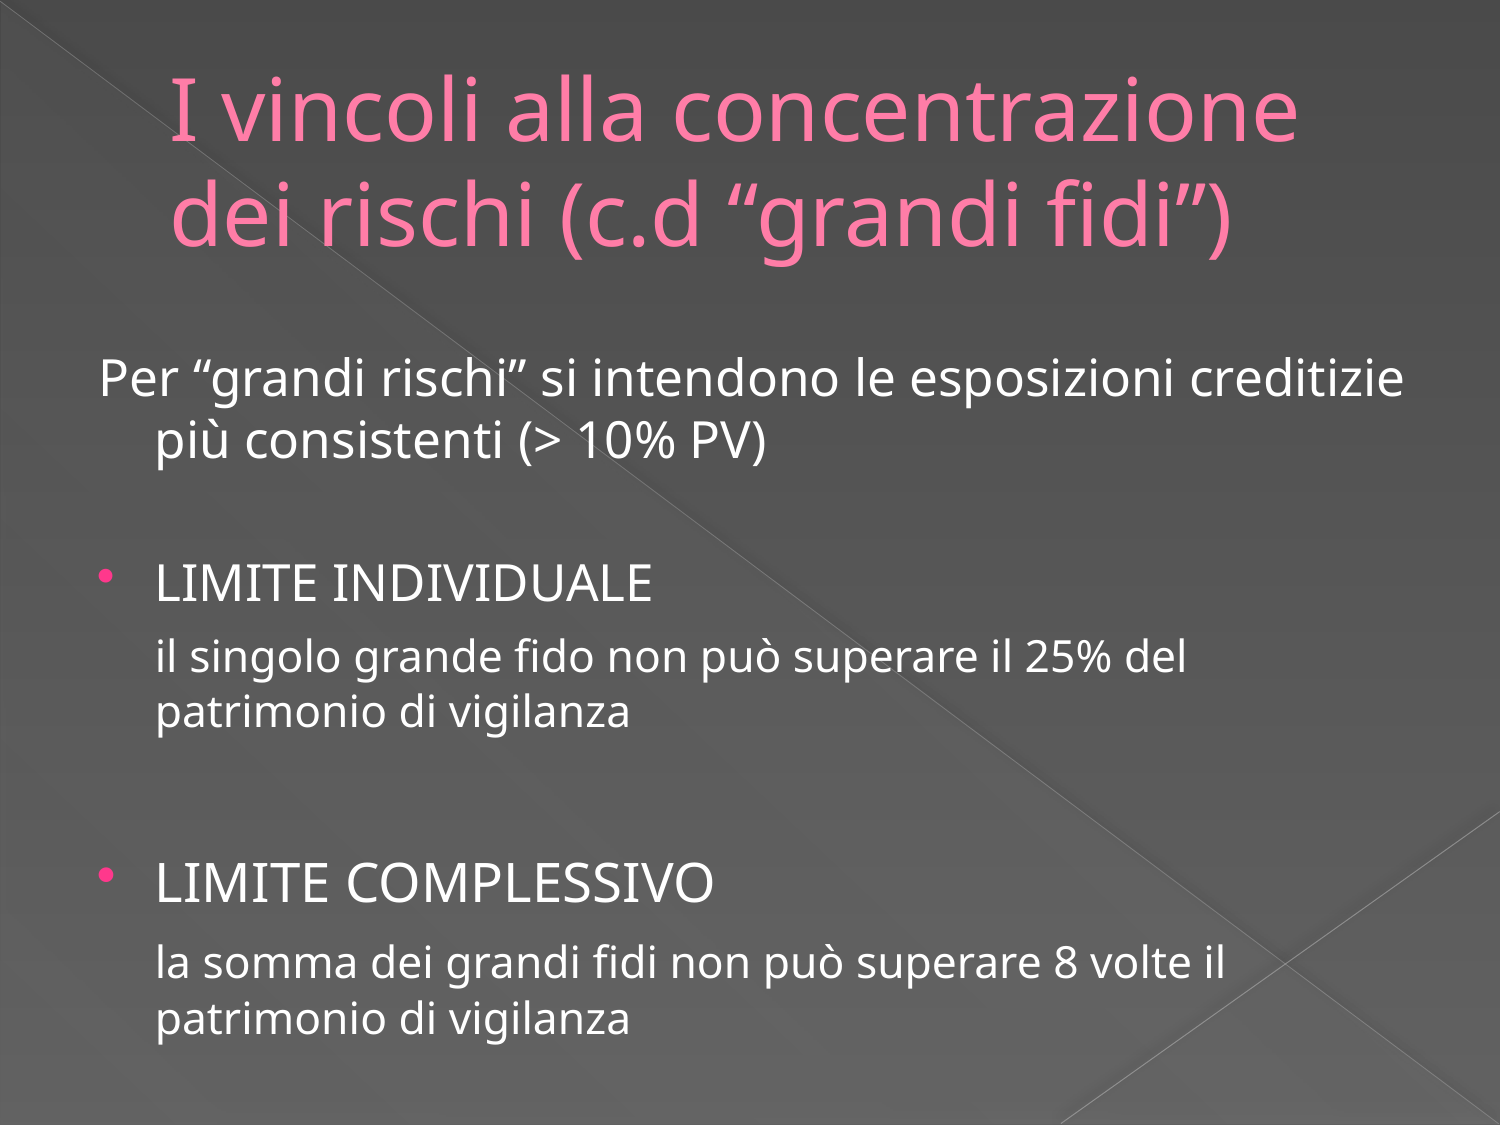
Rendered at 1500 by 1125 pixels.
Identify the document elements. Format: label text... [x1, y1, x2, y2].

title I vincoli alla concentrazione dei rischi (c.d “grandi fidi”) [75, 43, 1425, 274]
list Per “grandi rischi” si intendono le esposizioni creditizie più consistenti (> 10% PV) LIMITE INDIVIDUALE il singolo grande fido non può superare il 25% del patrimonio di vigilanza LIMITE COMPLESSIVO la somma dei grandi fidi non può superare 8 volte il patrimonio di vigilanza [75, 338, 1425, 1059]
